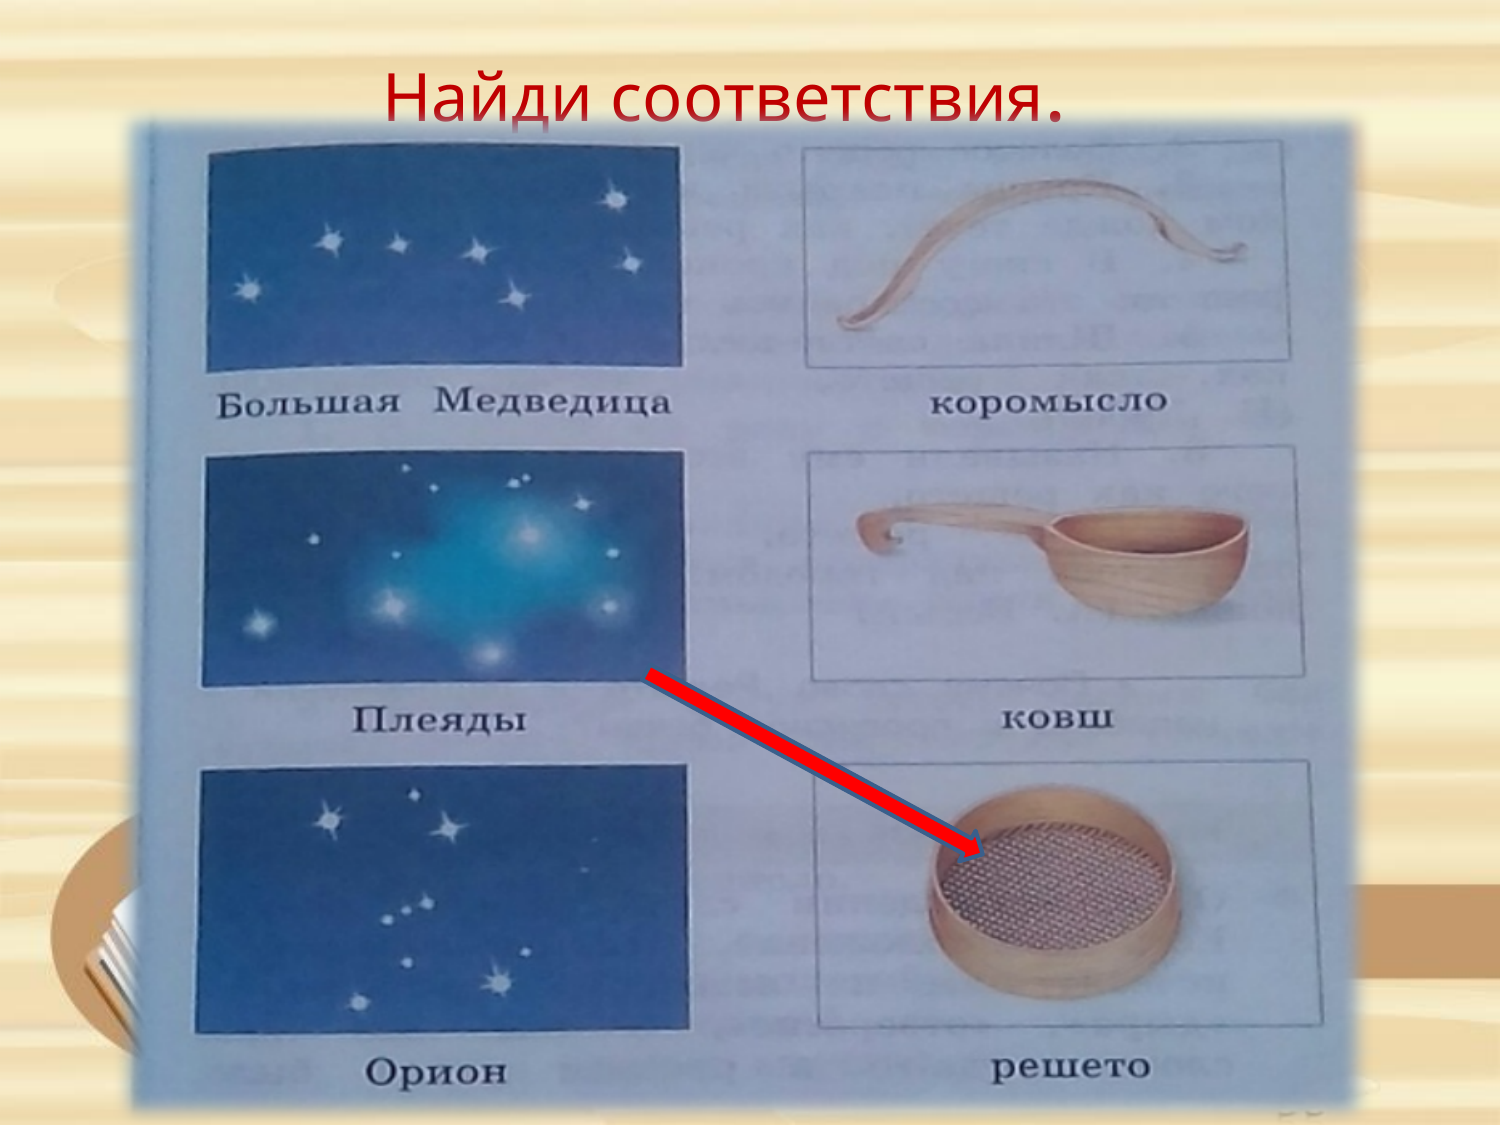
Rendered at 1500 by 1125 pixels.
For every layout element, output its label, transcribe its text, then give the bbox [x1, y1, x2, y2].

text_box Найди соответствия. [75, 30, 1375, 146]
picture [0, 0, 1500, 1125]
